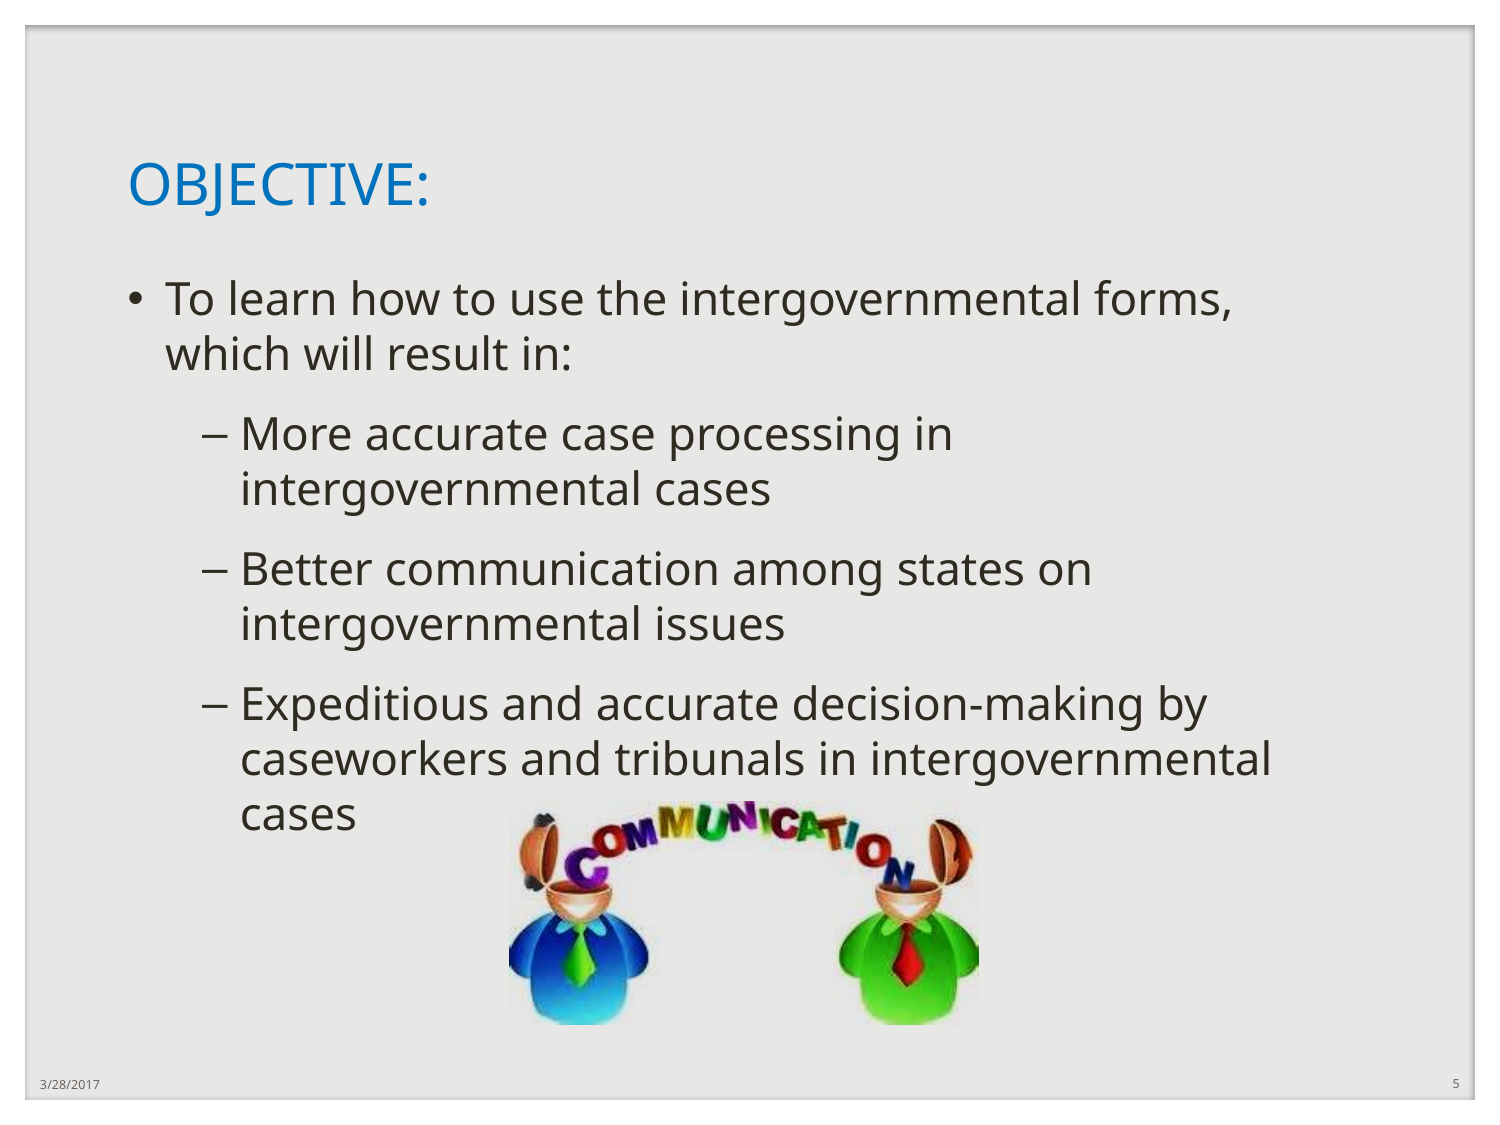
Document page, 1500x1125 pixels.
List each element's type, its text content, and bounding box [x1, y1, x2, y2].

picture [509, 801, 979, 1026]
title Objective: [112, 139, 1350, 225]
slide_number 5 [1125, 1069, 1475, 1100]
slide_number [24, 1069, 375, 1100]
list To learn how to use the intergovernmental forms, which will result in: More accurate case processing in intergovernmental cases Better communication among states on intergovernmental issues Expeditious and accurate decision-making by caseworkers and tribunals in intergovernmental cases [112, 262, 1350, 1013]
